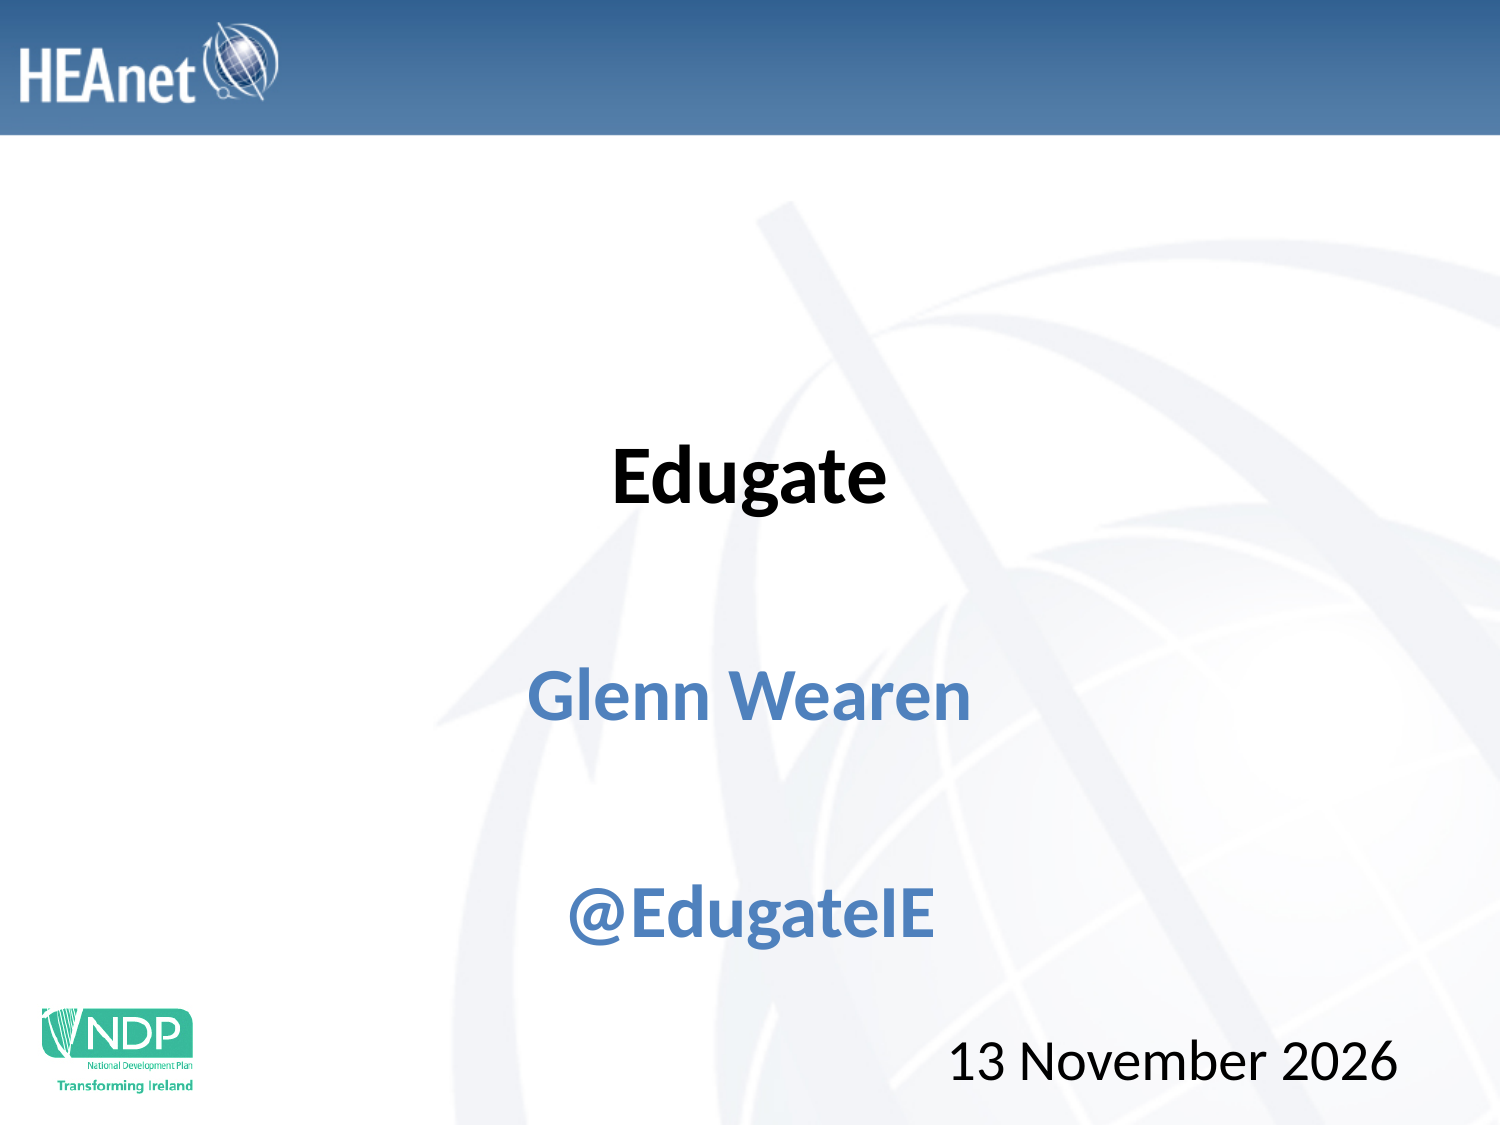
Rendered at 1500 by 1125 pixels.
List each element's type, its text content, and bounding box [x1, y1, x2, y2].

subtitle Glenn Wearen @EdugateIE [225, 637, 1275, 925]
title Edugate [112, 349, 1388, 591]
text_box 19 November 2014 [761, 1023, 1414, 1091]
picture [0, 0, 1500, 1125]
